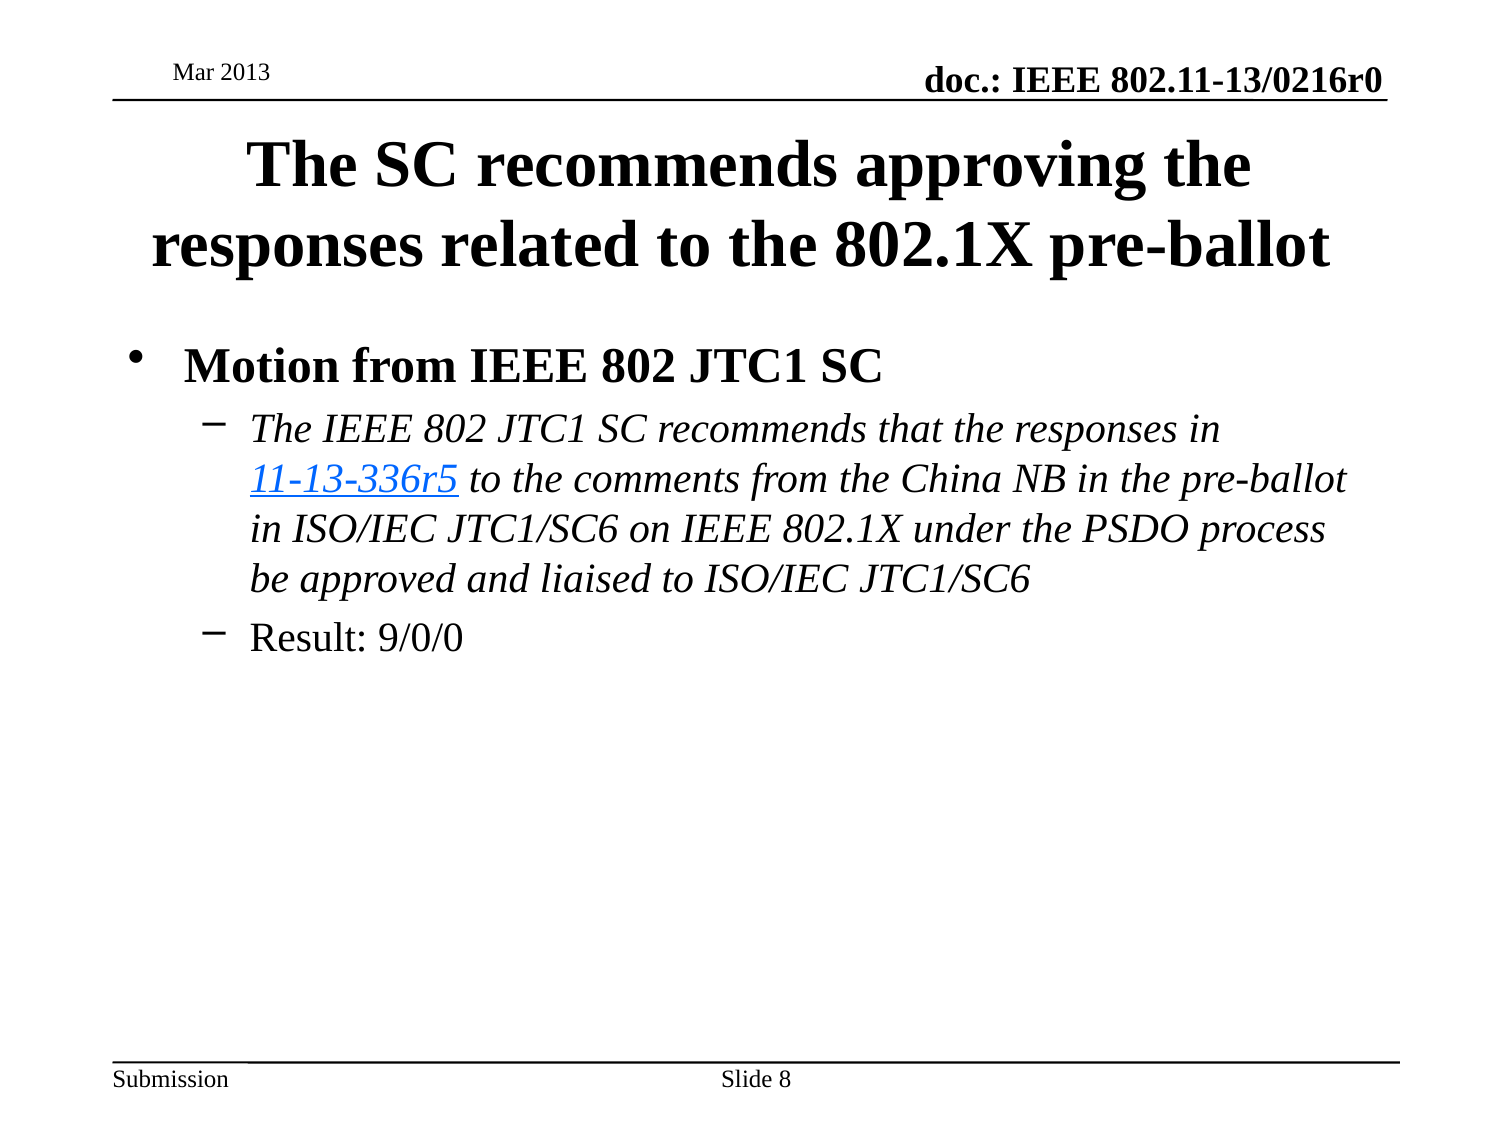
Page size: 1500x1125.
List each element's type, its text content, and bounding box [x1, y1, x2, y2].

title The SC recommends approving the responses related to the 802.1X pre-ballot [112, 112, 1388, 288]
footer Mar 2013 [114, 54, 271, 101]
slide_number Slide 8 [712, 1061, 800, 1093]
list Motion from IEEE 802 JTC1 SC The IEEE 802 JTC1 SC recommends that the responses in 11-13-336r5 to the comments from the China NB in the pre-ballot in ISO/IEC JTC1/SC6 on IEEE 802.1X under the PSDO process be approved and liaised to ISO/IEC JTC1/SC6 Result: 9/0/0 [112, 324, 1388, 1000]
